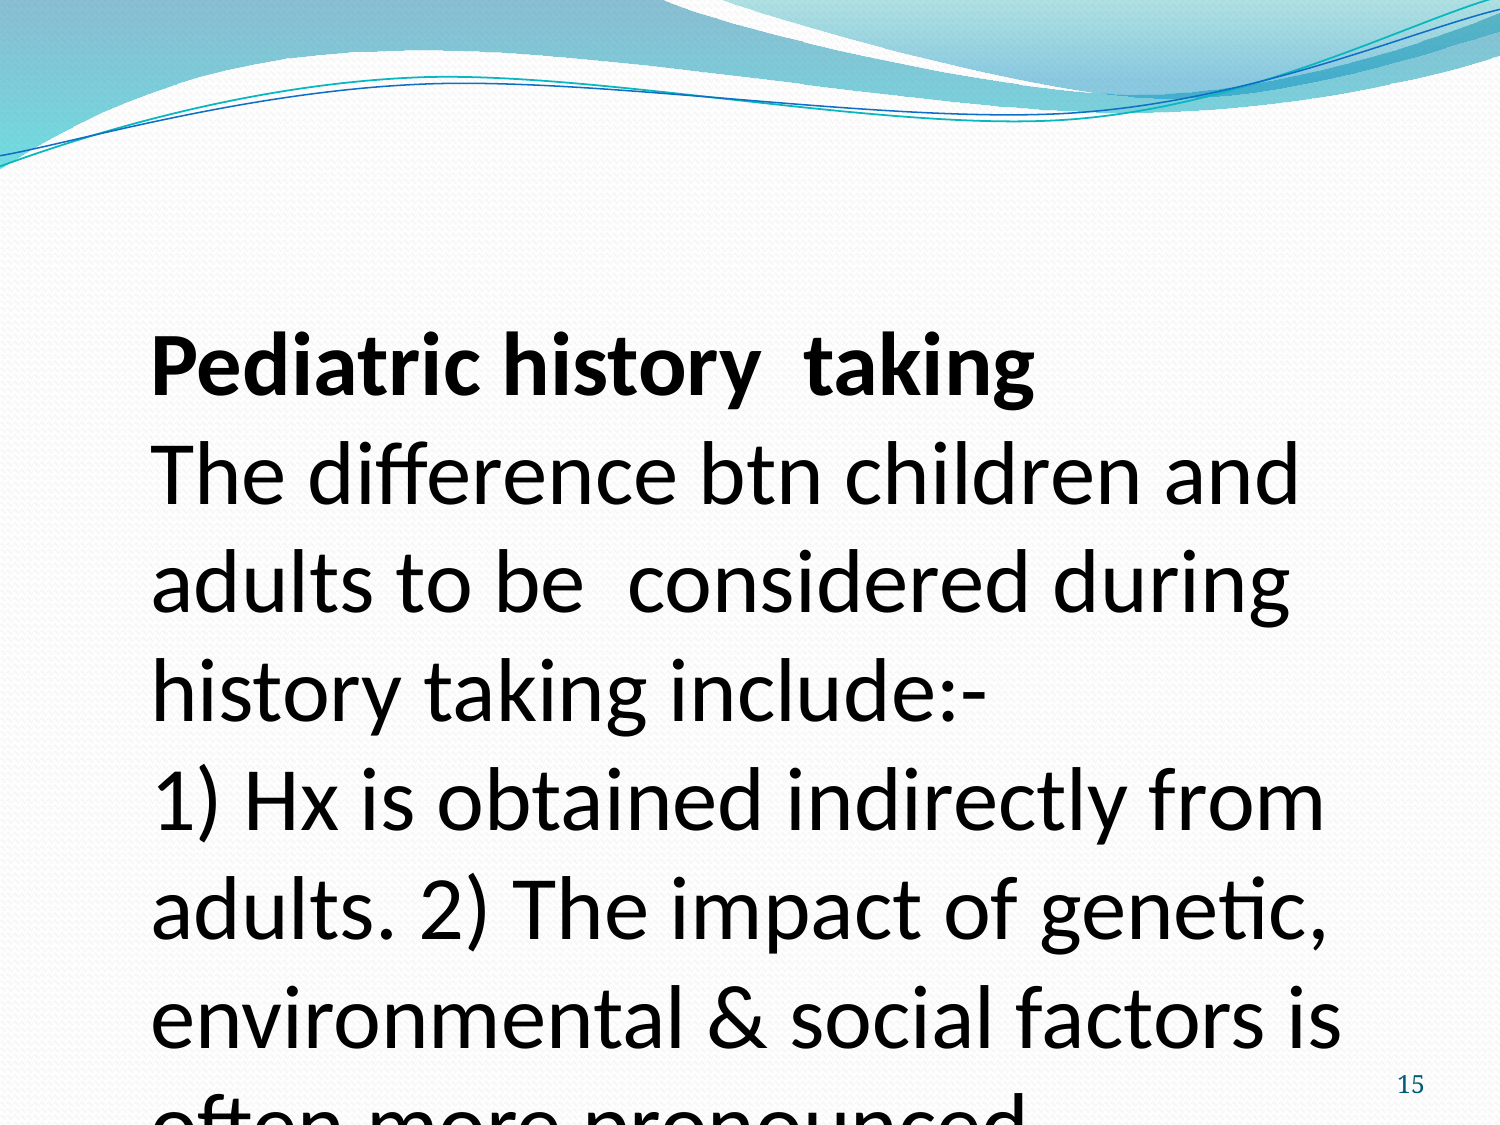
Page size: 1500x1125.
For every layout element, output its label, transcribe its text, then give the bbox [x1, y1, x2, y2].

title Pediatric history taking The difference btn children and adults to be considered during history taking include:- 1) Hx is obtained indirectly from adults. 2) The impact of genetic, environmental & social factors is often more pronounced [150, 0, 1425, 1125]
slide_number 15 [1299, 1042, 1425, 1103]
